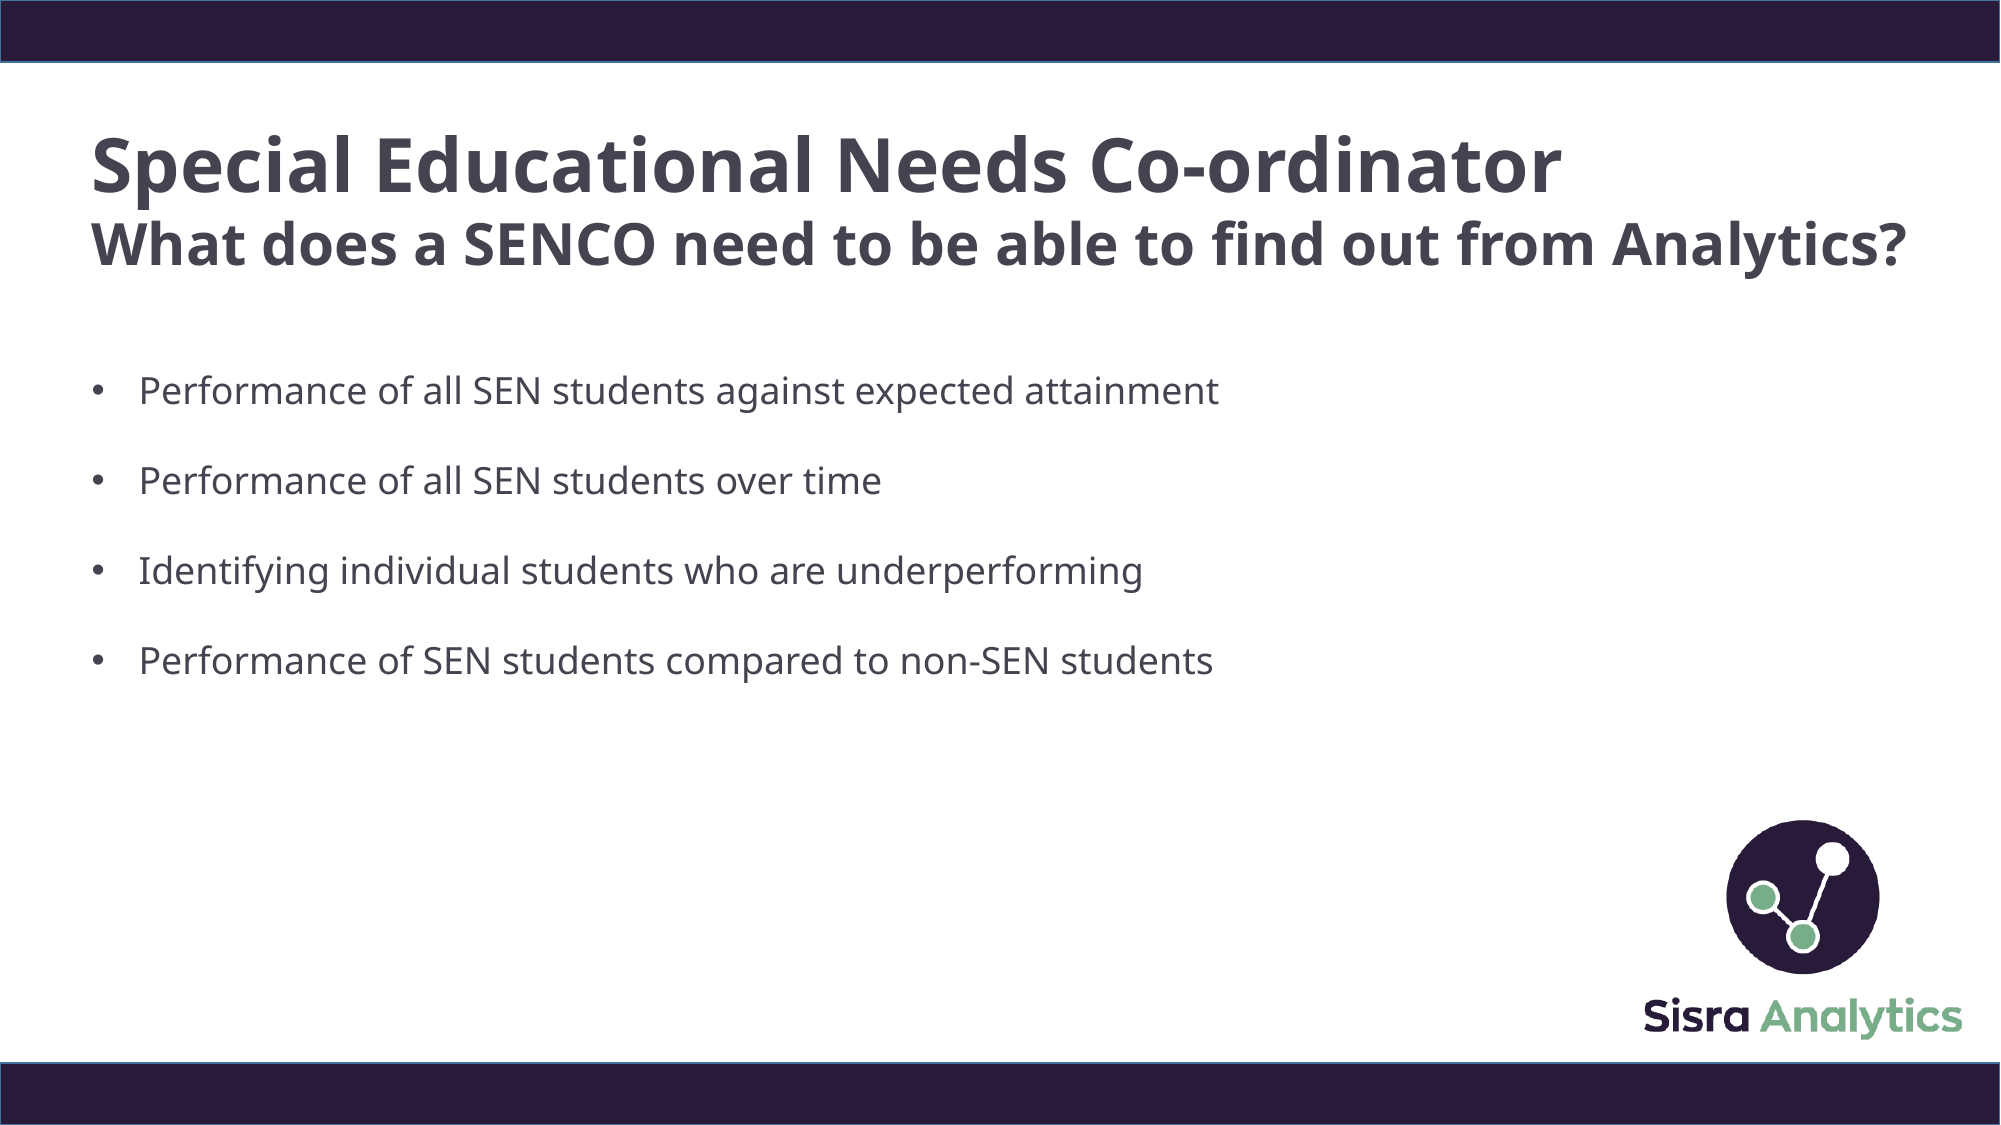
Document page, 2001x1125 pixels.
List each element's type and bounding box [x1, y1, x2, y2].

text_box [76, 109, 1962, 1040]
text_box [0, 0, 2000, 63]
text_box [0, 1062, 2000, 1125]
